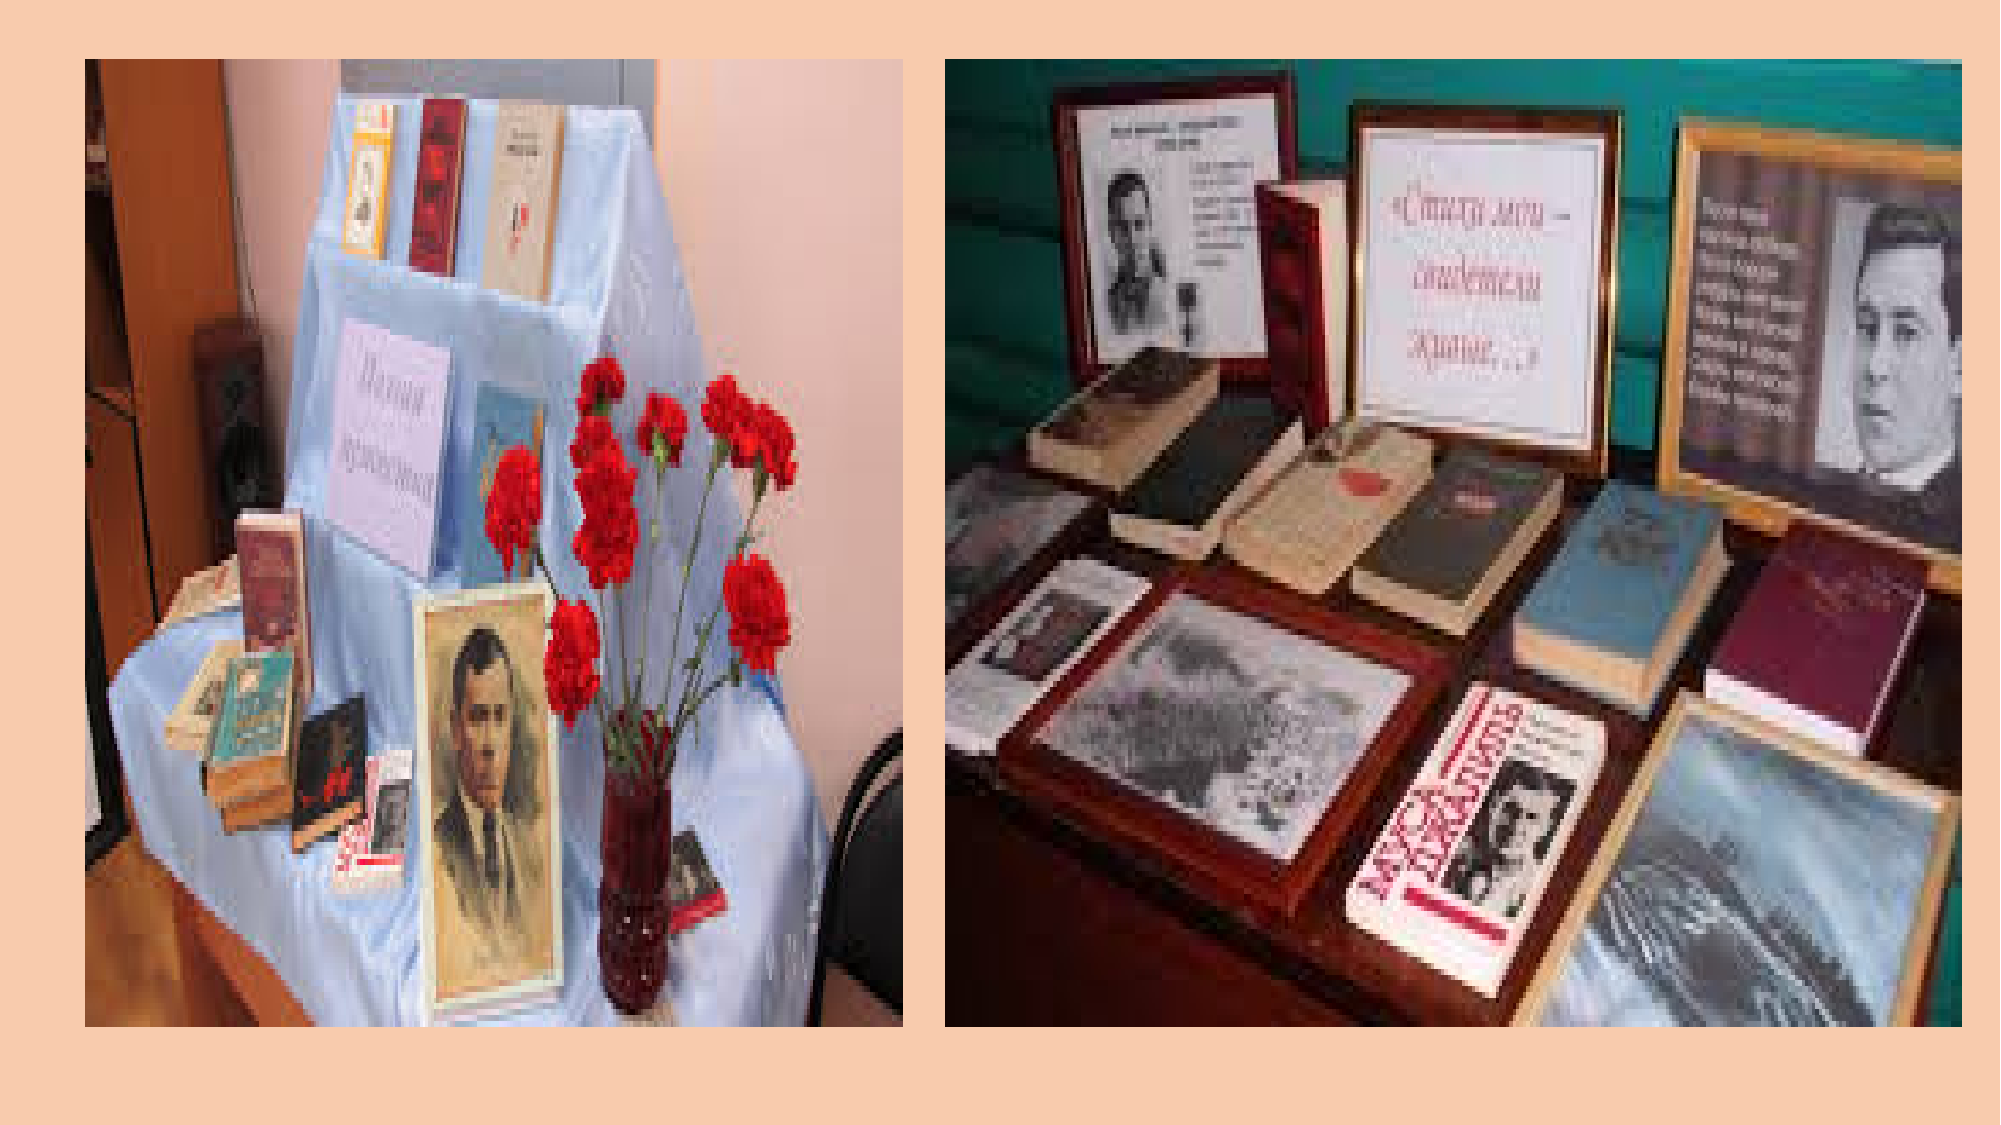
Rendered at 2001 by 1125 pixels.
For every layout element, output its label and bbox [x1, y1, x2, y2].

list [945, 59, 1962, 1027]
picture [85, 59, 903, 1027]
